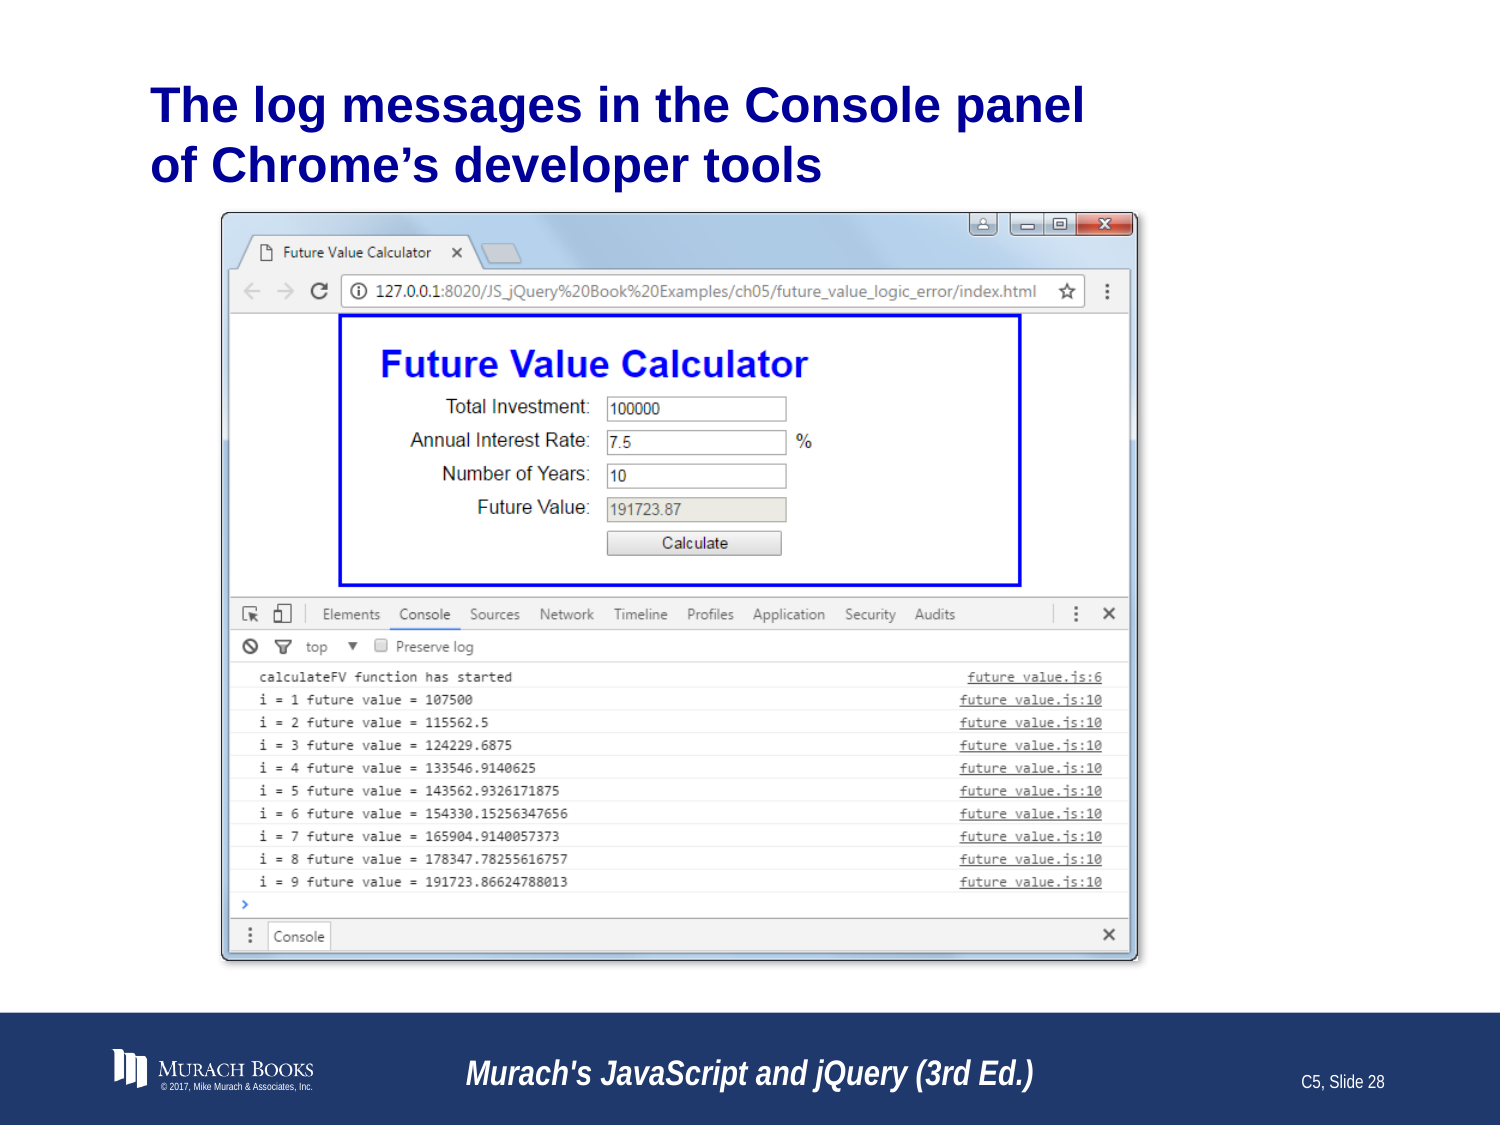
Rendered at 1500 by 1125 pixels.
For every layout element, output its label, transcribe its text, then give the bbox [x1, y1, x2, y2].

footer © 2017, Mike Murach & Associates, Inc. [12, 1025, 463, 1100]
slide_number Murach's JavaScript and jQuery (3rd Ed.) [463, 1025, 1050, 1100]
picture [221, 212, 1138, 962]
title The log messages in the Console panel of Chrome’s developer tools [150, 72, 1350, 194]
slide_number C5, Slide 28 [1087, 1025, 1400, 1100]
